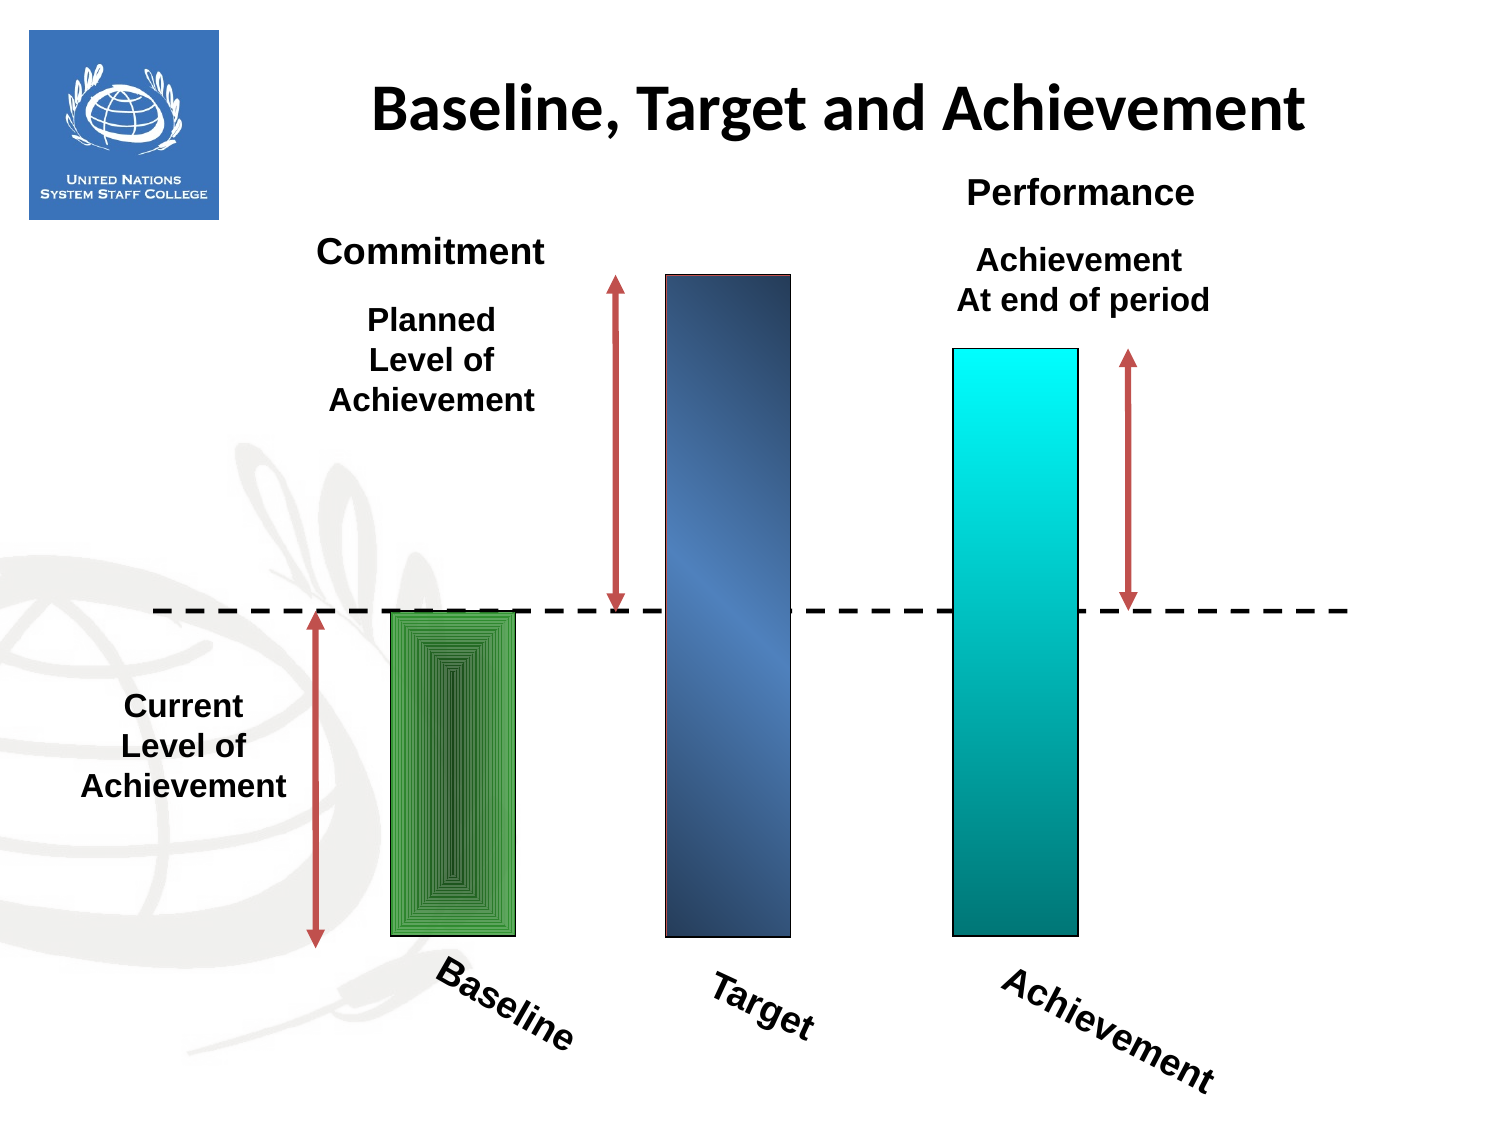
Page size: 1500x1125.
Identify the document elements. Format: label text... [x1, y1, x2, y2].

text_box [390, 610, 516, 936]
text_box [665, 274, 791, 938]
text_box [1121, 348, 1135, 611]
text_box Commitment [301, 219, 561, 280]
text_box [609, 274, 623, 613]
text_box Achievement At end of period [941, 230, 1226, 326]
text_box [953, 348, 1079, 936]
text_box Current Level of Achievement [65, 677, 302, 812]
title Baseline, Target and Achievement [253, 45, 1426, 162]
picture [29, 30, 219, 220]
text_box Target [686, 947, 840, 1062]
text_box Planned Level of Achievement [313, 290, 550, 426]
text_box Achievement [979, 941, 1241, 1116]
text_box [309, 610, 322, 949]
text_box Performance [951, 160, 1211, 221]
text_box Baseline [413, 936, 603, 1075]
